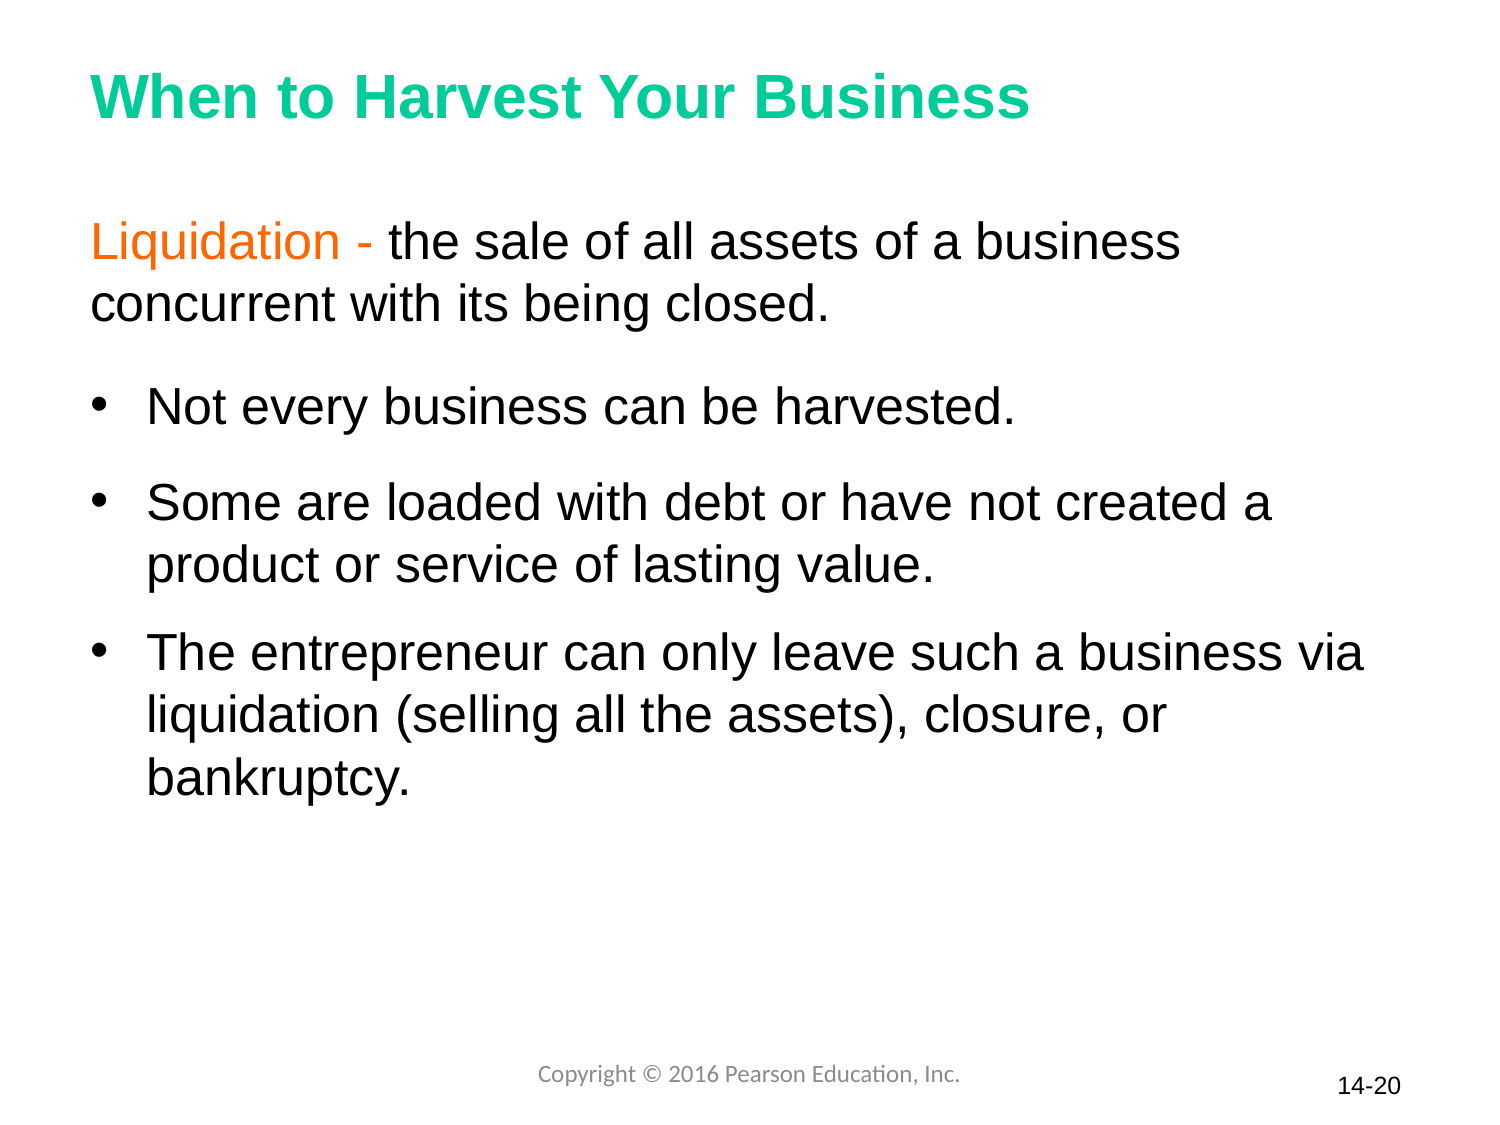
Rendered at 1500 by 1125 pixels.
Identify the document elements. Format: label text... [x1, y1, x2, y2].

title When to Harvest Your Business [75, 0, 1425, 188]
footer Copyright © 2016 Pearson Education, Inc. [512, 1042, 988, 1103]
list Liquidation - the sale of all assets of a business concurrent with its being closed. Not every business can be harvested. Some are loaded with debt or have not created a product or service of lasting value. The entrepreneur can only leave such a business via liquidation (selling all the assets), closure, or bankruptcy. [75, 200, 1425, 943]
